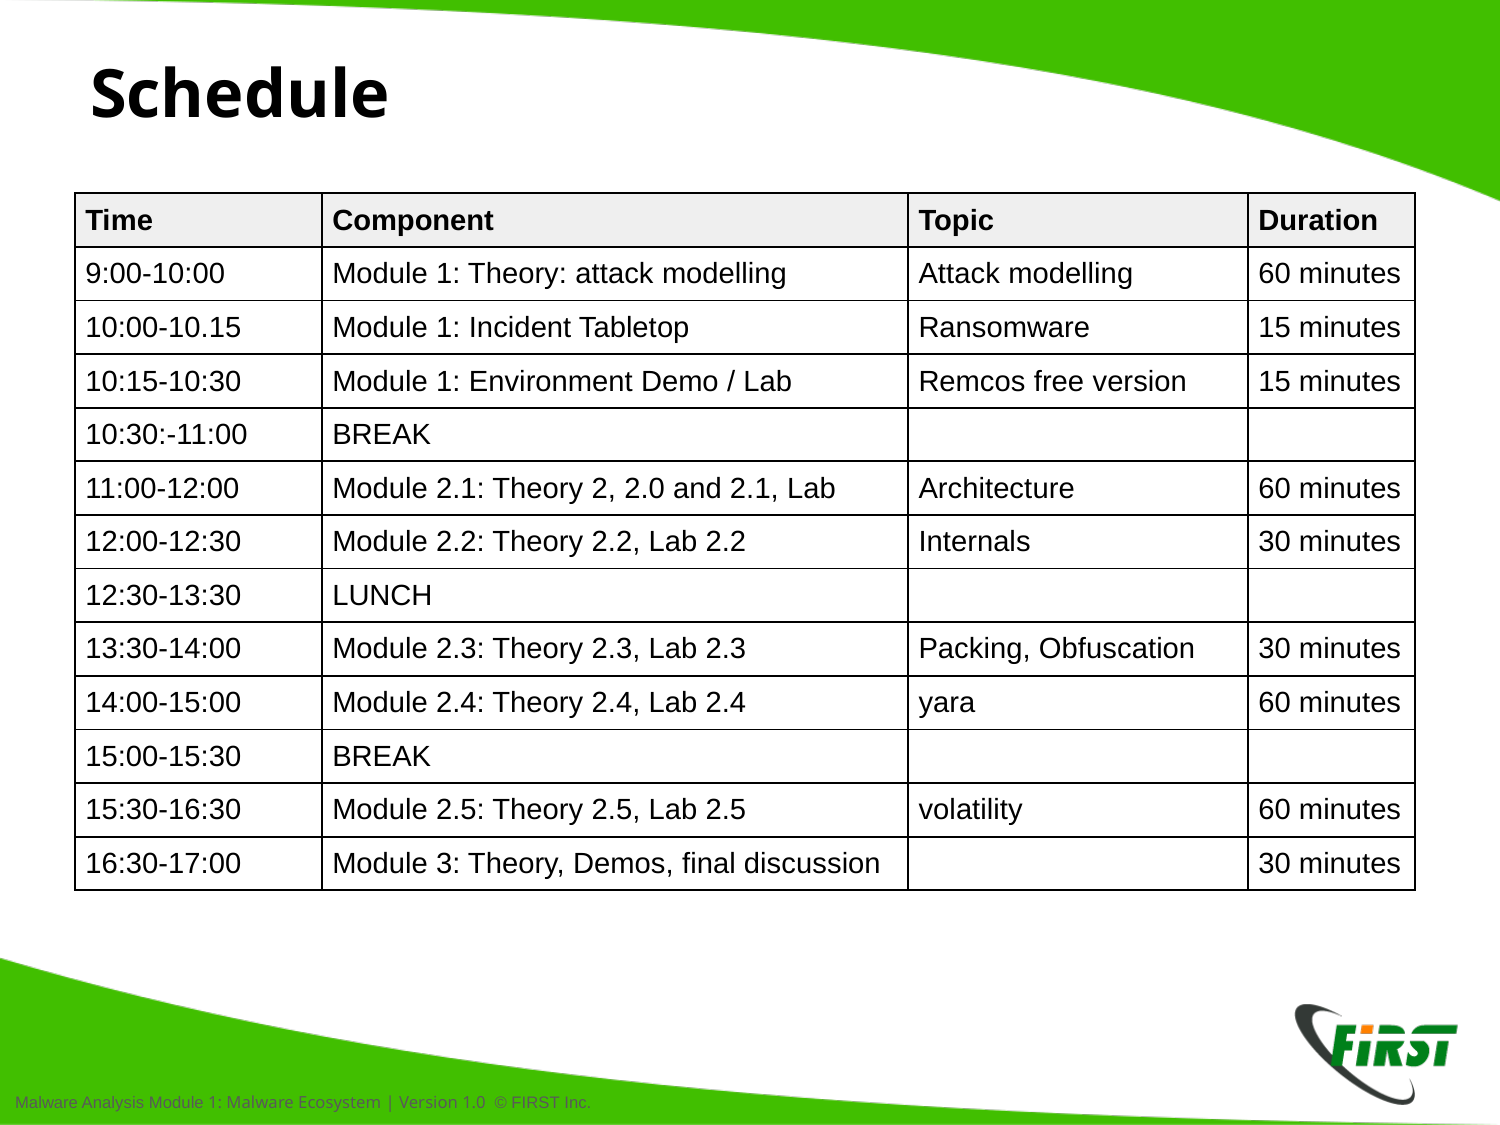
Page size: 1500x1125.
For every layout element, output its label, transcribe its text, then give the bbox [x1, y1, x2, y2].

table_cell Module 2.5: Theory 2.5, Lab 2.5 [323, 784, 907, 836]
table_cell volatility [909, 784, 1247, 836]
table_cell [909, 569, 1247, 621]
table_cell 11:00-12:00 [76, 462, 321, 514]
table_cell Module 1: Environment Demo / Lab [323, 355, 907, 407]
table_cell 15 minutes [1249, 301, 1414, 353]
table_cell LUNCH [323, 569, 907, 621]
table_cell 60 minutes [1249, 784, 1414, 836]
table_cell 30 minutes [1249, 623, 1414, 675]
table_cell [909, 409, 1247, 460]
table_cell Module 3: Theory, Demos, final discussion [323, 838, 907, 889]
table_header Component [323, 194, 907, 246]
table_cell 30 minutes [1249, 516, 1414, 568]
table_cell 14:00-15:00 [76, 677, 321, 729]
table_cell BREAK [323, 409, 907, 460]
table_cell 15:30-16:30 [76, 784, 321, 836]
table_cell 12:00-12:30 [76, 516, 321, 568]
table_cell 15:00-15:30 [76, 730, 321, 782]
table_cell [909, 838, 1247, 889]
picture [0, 0, 1500, 1125]
table_cell [1249, 730, 1414, 782]
table_cell 60 minutes [1249, 248, 1414, 300]
table_cell 30 minutes [1249, 838, 1414, 889]
table_cell [909, 730, 1247, 782]
table_cell 10:00-10.15 [76, 301, 321, 353]
table_cell BREAK [323, 730, 907, 782]
table_cell Module 2.3: Theory 2.3, Lab 2.3 [323, 623, 907, 675]
table_cell yara [909, 677, 1247, 729]
table_cell Attack modelling [909, 248, 1247, 300]
table_cell Module 2.1: Theory 2, 2.0 and 2.1, Lab [323, 462, 907, 514]
table_cell 12:30-13:30 [76, 569, 321, 621]
table_cell 60 minutes [1249, 677, 1414, 729]
table_cell Architecture [909, 462, 1247, 514]
table_cell 16:30-17:00 [76, 838, 321, 889]
table_cell Ransomware [909, 301, 1247, 353]
table_cell 60 minutes [1249, 462, 1414, 514]
table_cell Module 2.4: Theory 2.4, Lab 2.4 [323, 677, 907, 729]
table_cell 15 minutes [1249, 355, 1414, 407]
table_cell 10:15-10:30 [76, 355, 321, 407]
table_cell Module 1: Incident Tabletop [323, 301, 907, 353]
title Schedule [75, 62, 1425, 130]
table_header Duration [1249, 194, 1414, 246]
table_cell 9:00-10:00 [76, 248, 321, 300]
table_cell 13:30-14:00 [76, 623, 321, 675]
table_header Time [76, 194, 321, 246]
table_cell Internals [909, 516, 1247, 568]
table_cell Packing, Obfuscation [909, 623, 1247, 675]
table_cell [1249, 409, 1414, 460]
table_cell Remcos free version [909, 355, 1247, 407]
table_header Topic [909, 194, 1247, 246]
table_cell [1249, 569, 1414, 621]
table_cell 10:30:-11:00 [76, 409, 321, 460]
table_cell Module 1: Theory: attack modelling [323, 248, 907, 300]
table_cell Module 2.2: Theory 2.2, Lab 2.2 [323, 516, 907, 568]
